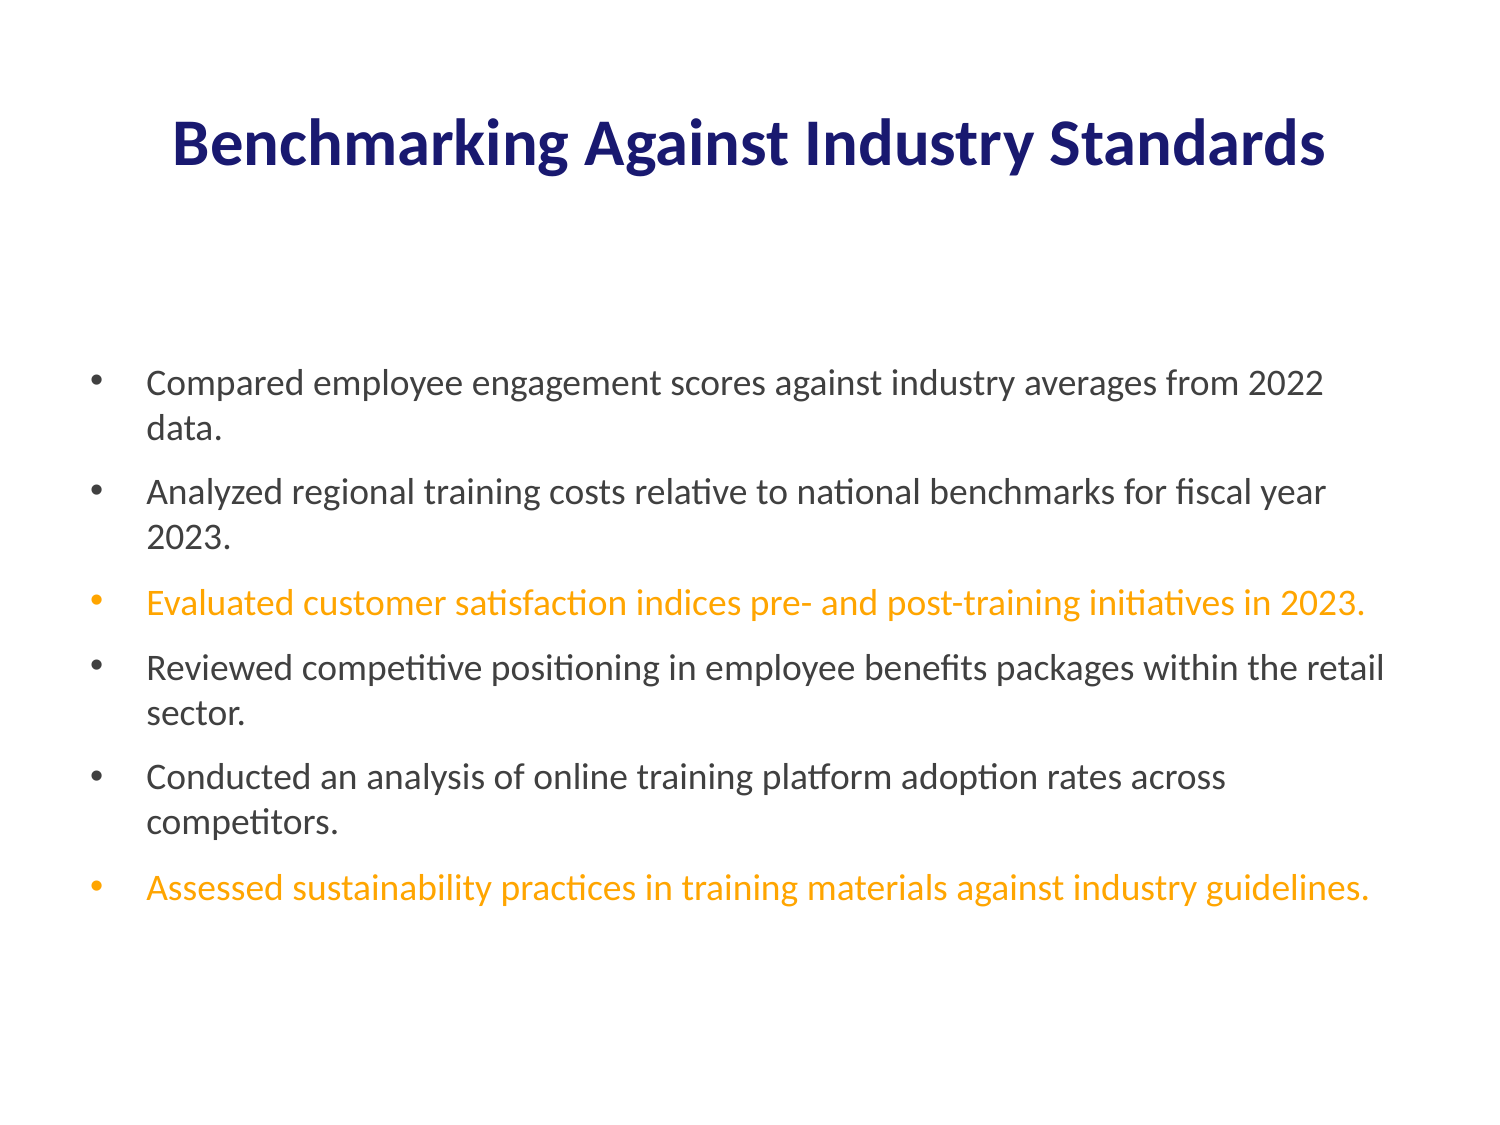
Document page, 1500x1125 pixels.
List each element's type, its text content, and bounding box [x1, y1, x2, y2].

list Compared employee engagement scores against industry averages from 2022 data. Analyzed regional training costs relative to national benchmarks for fiscal year 2023. Evaluated customer satisfaction indices pre- and post-training initiatives in 2023. Reviewed competitive positioning in employee benefits packages within the retail sector. Conducted an analysis of online training platform adoption rates across competitors. Assessed sustainability practices in training materials against industry guidelines. [75, 262, 1425, 1005]
title Benchmarking Against Industry Standards [75, 45, 1425, 233]
